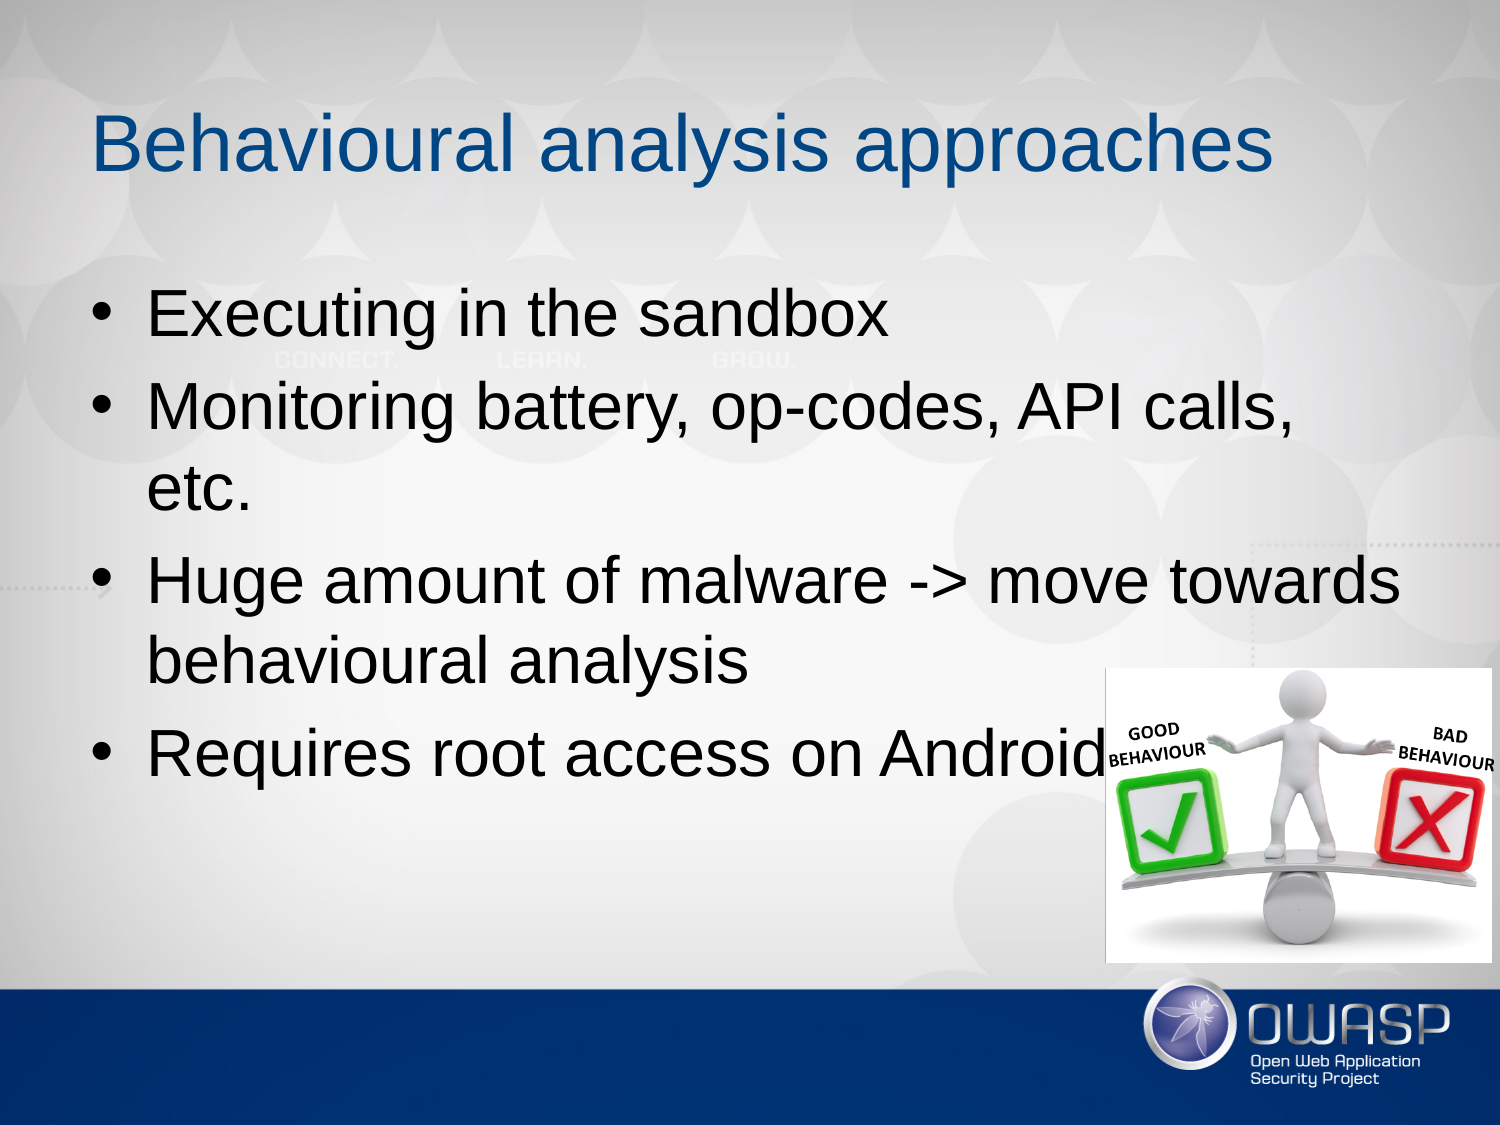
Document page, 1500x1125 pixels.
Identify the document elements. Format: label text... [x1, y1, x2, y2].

list Executing in the sandbox Monitoring battery, op-codes, API calls, etc. Huge amount of malware -> move towards behavioural analysis Requires root access on Android [75, 262, 1425, 940]
picture [0, 0, 1500, 1125]
title Behavioural analysis approaches [75, 45, 1425, 233]
